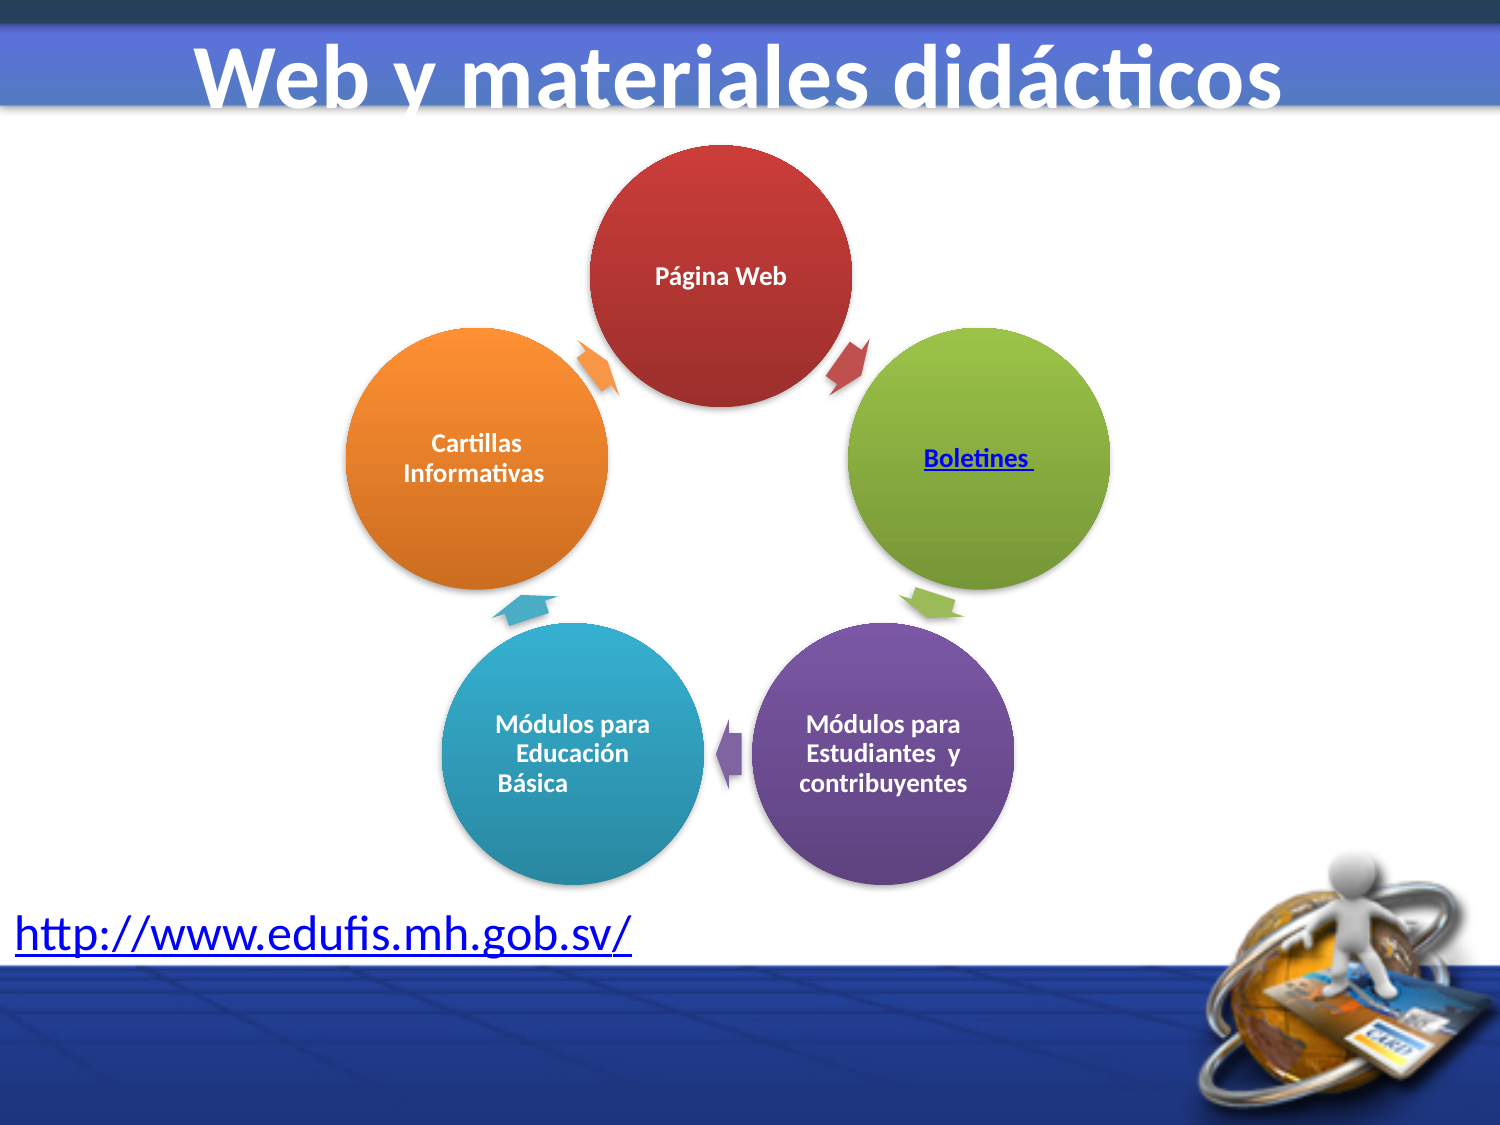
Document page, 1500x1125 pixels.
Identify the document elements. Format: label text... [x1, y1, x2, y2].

title Web y materiales didácticos [75, 19, 1425, 126]
text_box http://www.edufis.mh.gob.sv/ [0, 893, 827, 1013]
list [52, 172, 1404, 858]
picture [0, 0, 1500, 1125]
